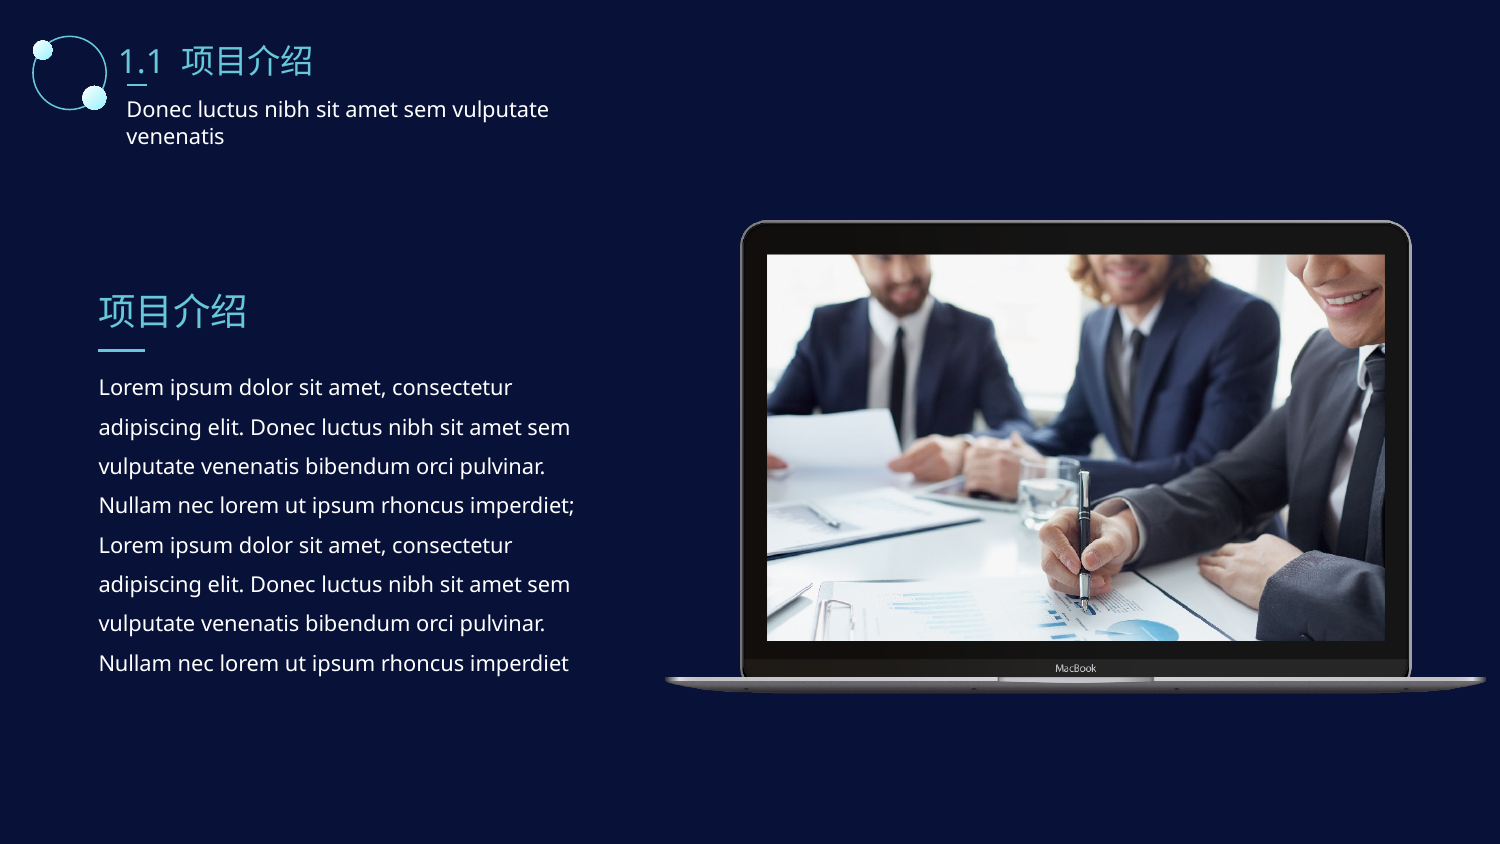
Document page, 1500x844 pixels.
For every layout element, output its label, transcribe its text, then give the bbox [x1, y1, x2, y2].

text_box [31, 39, 54, 61]
picture [664, 220, 1486, 703]
text_box [81, 84, 108, 111]
text_box Lorem ipsum dolor sit amet, consectetur adipiscing elit. Donec luctus nibh sit amet sem vulputate venenatis bibendum orci pulvinar. Nullam nec lorem ut ipsum rhoncus imperdiet; Lorem ipsum dolor sit amet, consectetur adipiscing elit. Donec luctus nibh sit amet sem vulputate venenatis bibendum orci pulvinar. Nullam nec lorem ut ipsum rhoncus imperdiet [98, 353, 622, 683]
text_box 项目介绍 [83, 280, 264, 341]
text_box 1.1 项目介绍 [103, 32, 330, 88]
text_box [31, 35, 108, 111]
text_box Donec luctus nibh sit amet sem vulputate venenatis [111, 88, 636, 156]
